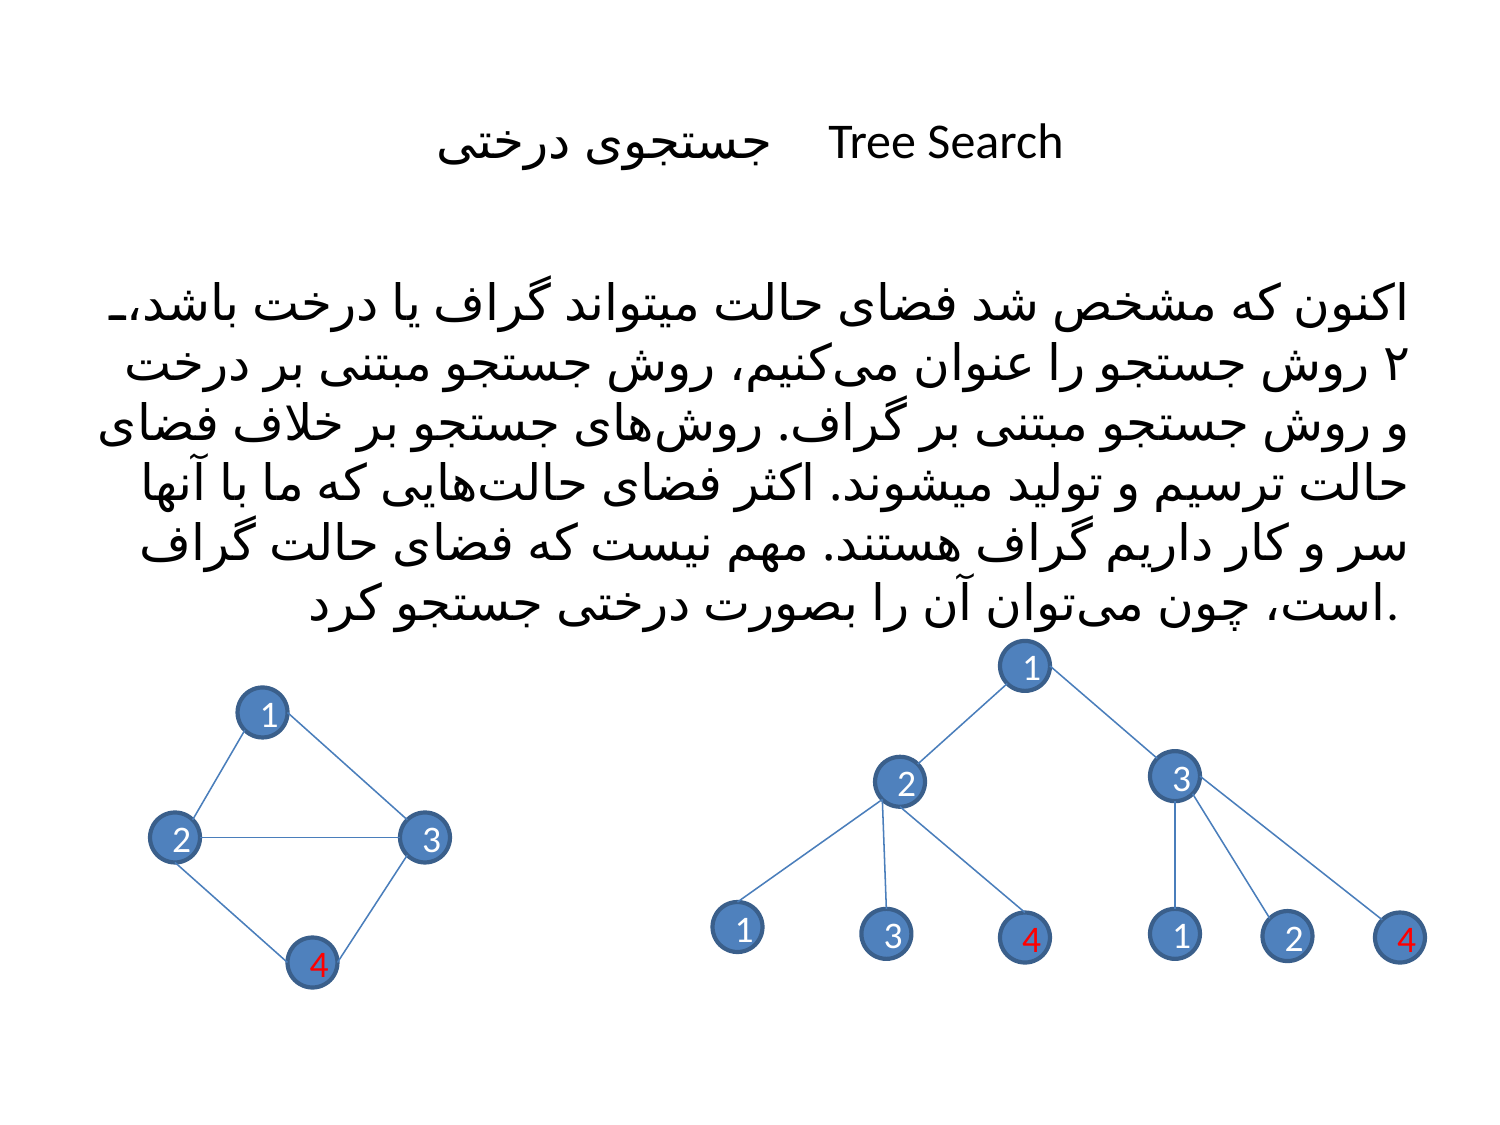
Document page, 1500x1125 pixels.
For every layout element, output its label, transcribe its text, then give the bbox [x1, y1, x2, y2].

text_box 4 [997, 910, 1053, 965]
text_box 2 [1260, 927, 1315, 964]
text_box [882, 799, 887, 910]
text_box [899, 806, 1026, 913]
list اکنون که مشخص شد فضای حالت میتواند گراف یا درخت باشد، ۲ روش جستجو را عنوان می‌کنیم، روش جستجو مبتنی‌ بر درخت و روش جستجو مبتنی‌ بر گراف. روش‌های جستجو بر خلاف فضای حالت ترسیم و تولید میشوند. اکثر فضای حالت‌هایی‌ که ما با آنها سر و کار داریم گراف هستند. مهم نیست که فضای حالت گراف است، چون می‌توان آن را بصورت درختی جستجو کرد. [75, 262, 1425, 638]
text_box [917, 683, 1008, 765]
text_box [174, 862, 288, 963]
text_box 3 [1147, 749, 1202, 804]
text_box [337, 854, 408, 963]
text_box 2 [147, 810, 203, 865]
text_box 1 [235, 685, 290, 740]
text_box 4 [286, 935, 339, 990]
text_box 1 [1147, 907, 1203, 961]
text_box 1 [997, 638, 1052, 693]
text_box 3 [859, 907, 914, 961]
text_box 1 [710, 900, 765, 955]
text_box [1199, 775, 1383, 921]
text_box 2 [872, 754, 928, 809]
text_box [1049, 665, 1158, 759]
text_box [737, 799, 879, 903]
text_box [192, 729, 246, 820]
text_box 4 [1372, 910, 1428, 965]
text_box 3 [397, 810, 453, 865]
title جستجوی درختی Tree Search [75, 45, 1425, 233]
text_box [287, 712, 408, 821]
